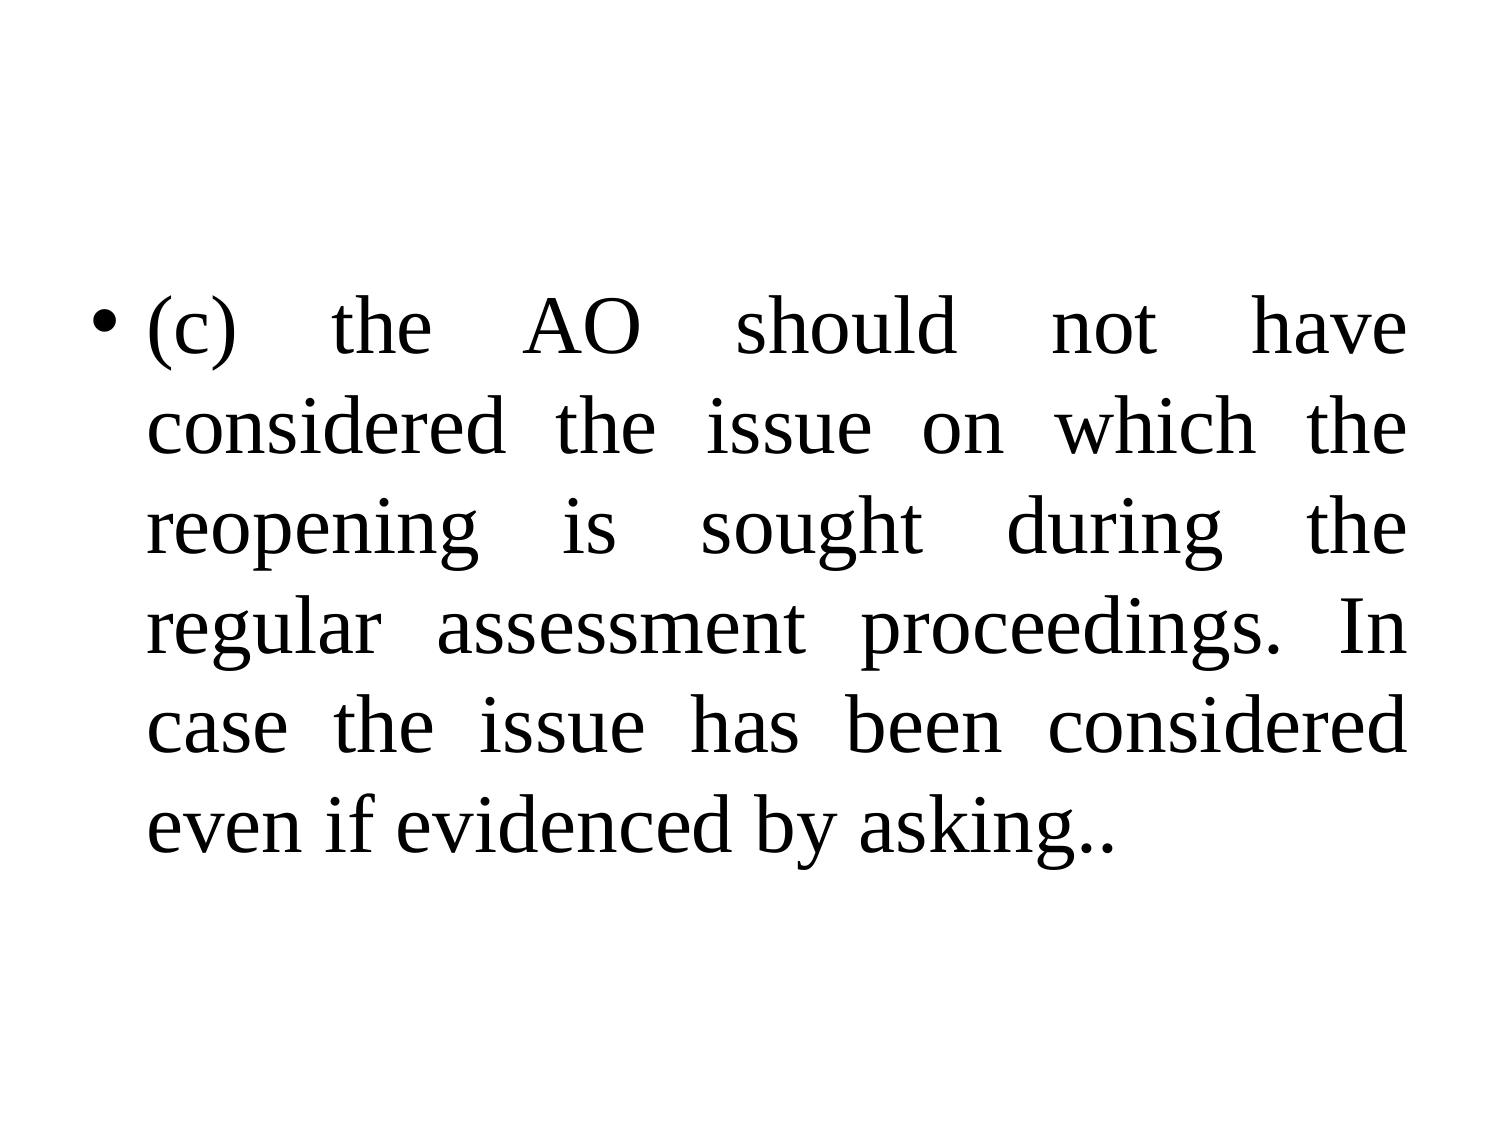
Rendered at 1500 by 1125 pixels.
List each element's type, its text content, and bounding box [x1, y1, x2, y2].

list (c) the AO should not have considered the issue on which the reopening is sought during the regular assessment proceedings. In case the issue has been considered even if evidenced by asking.. [75, 262, 1425, 1005]
